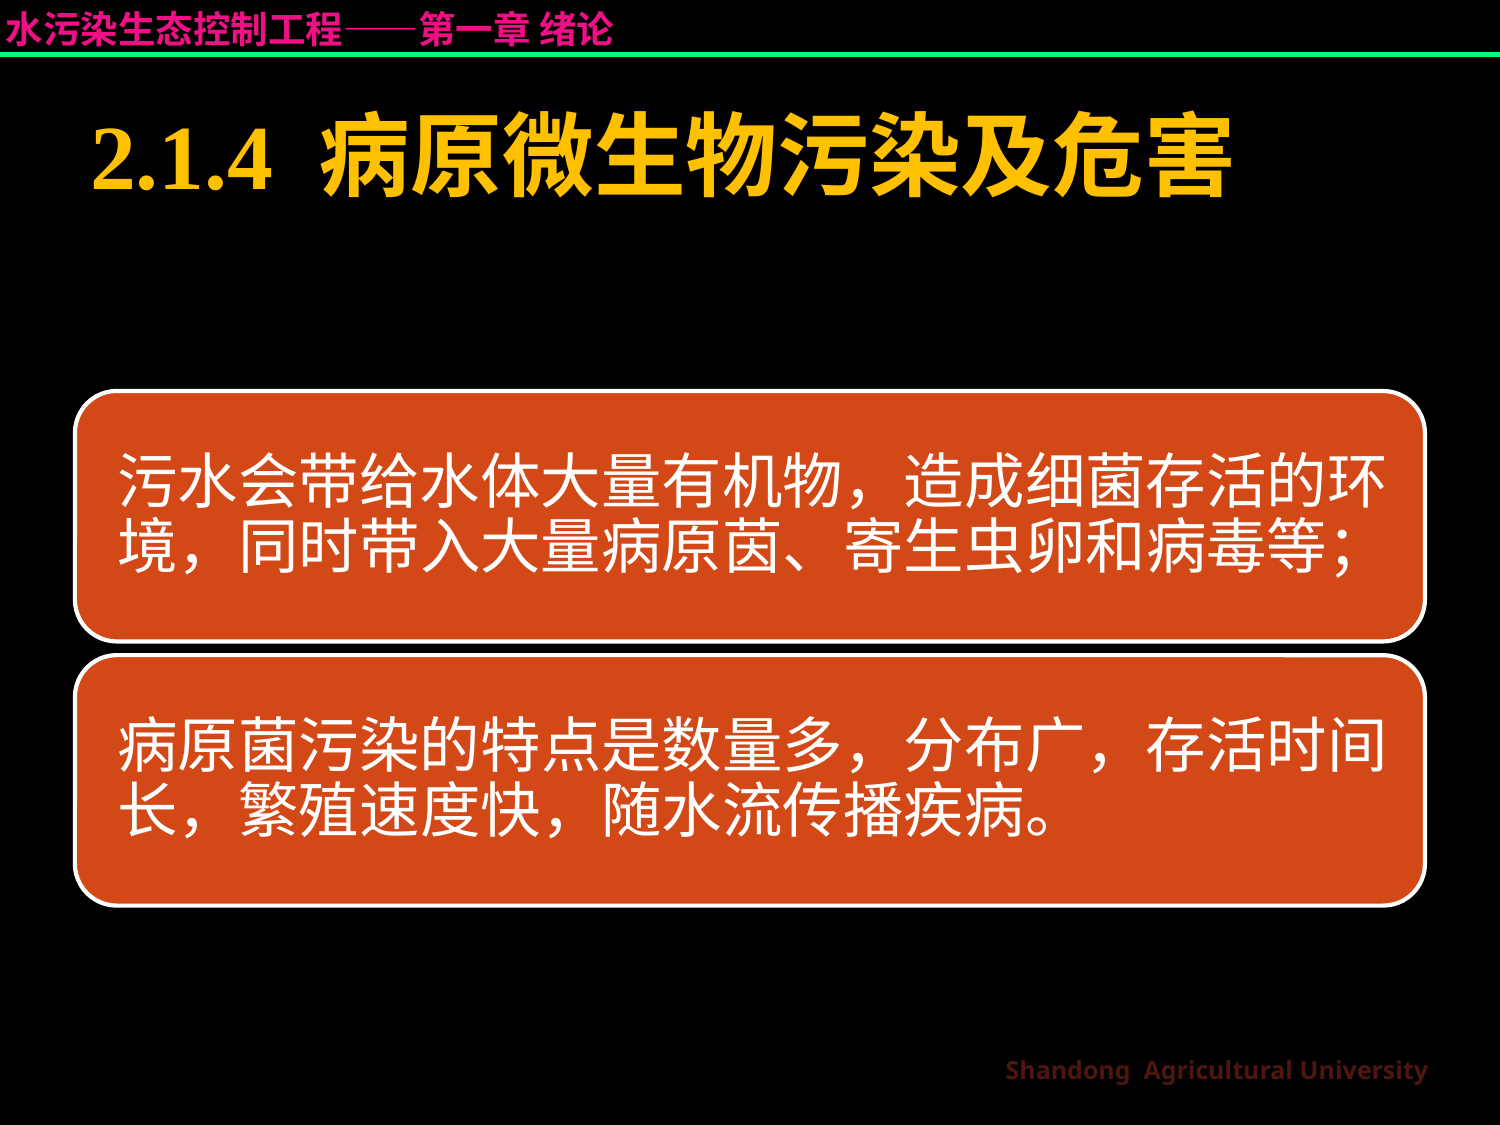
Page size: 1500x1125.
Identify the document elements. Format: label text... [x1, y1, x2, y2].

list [74, 276, 1426, 1020]
title 2.1.4 病原微生物污染及危害 [75, 59, 1425, 248]
